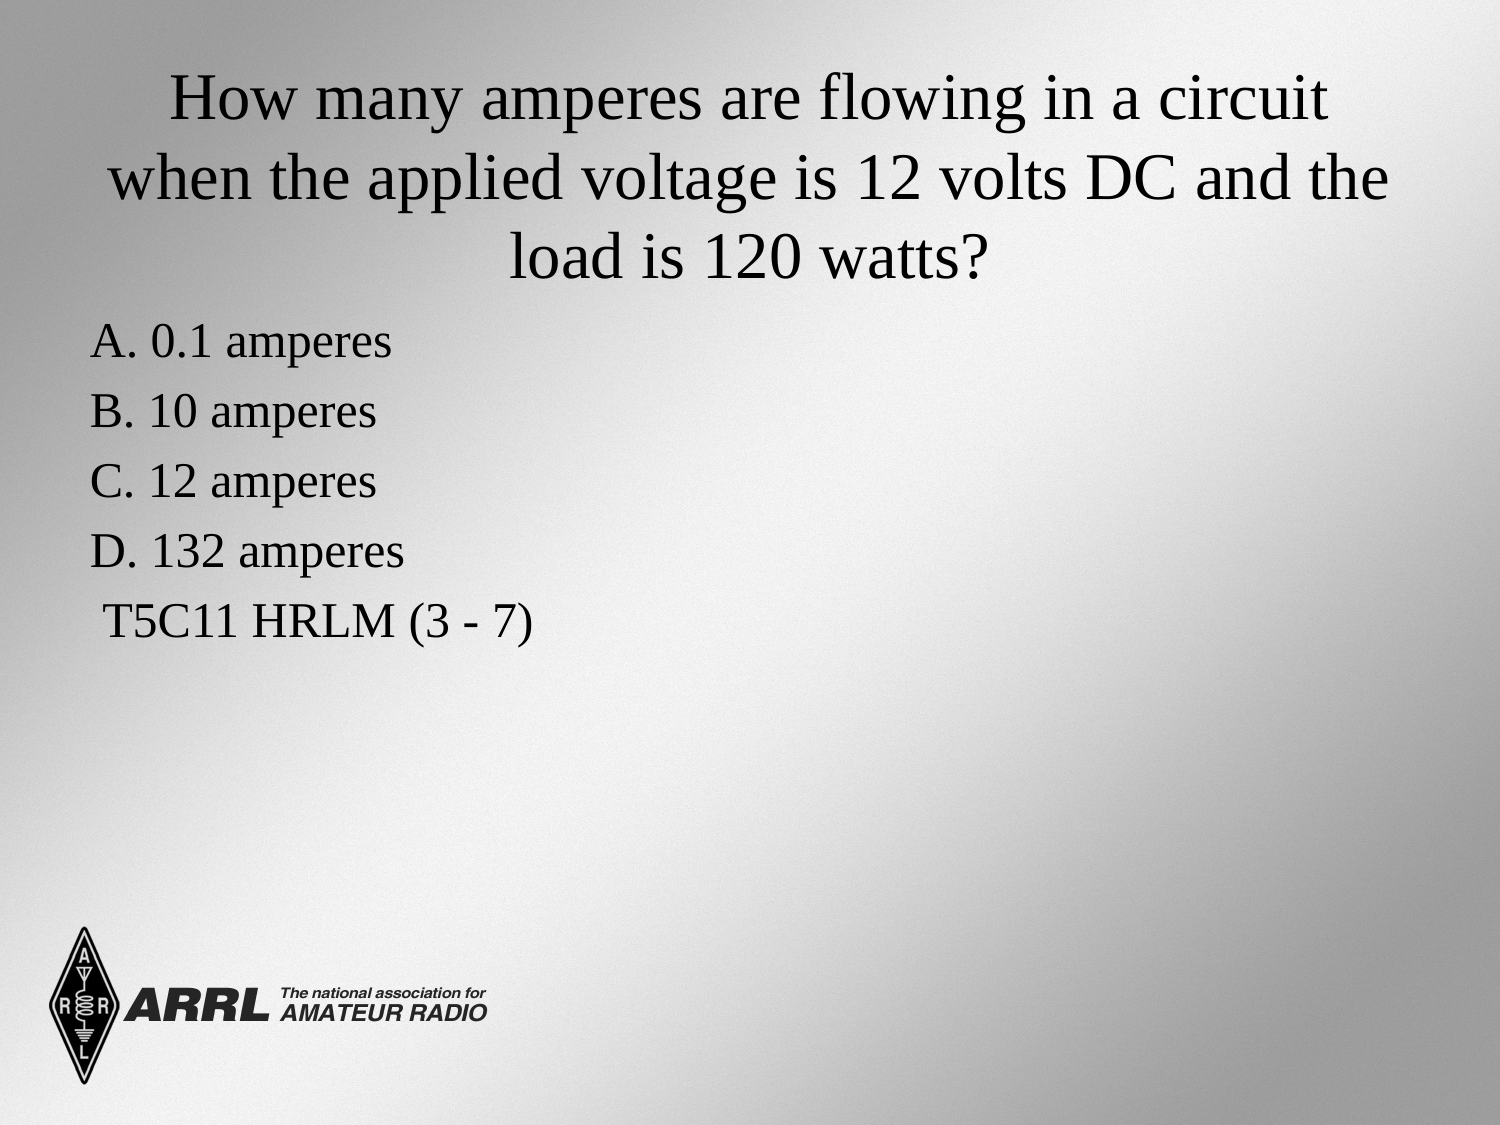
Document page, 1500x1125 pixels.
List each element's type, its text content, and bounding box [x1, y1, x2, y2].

picture [0, 0, 1500, 1125]
list A. 0.1 amperes B. 10 amperes C. 12 amperes D. 132 amperes T5C11 HRLM (3 - 7) [75, 299, 1425, 1005]
title How many amperes are flowing in a circuit when the applied voltage is 12 volts DC and the load is 120 watts? [75, 45, 1425, 233]
